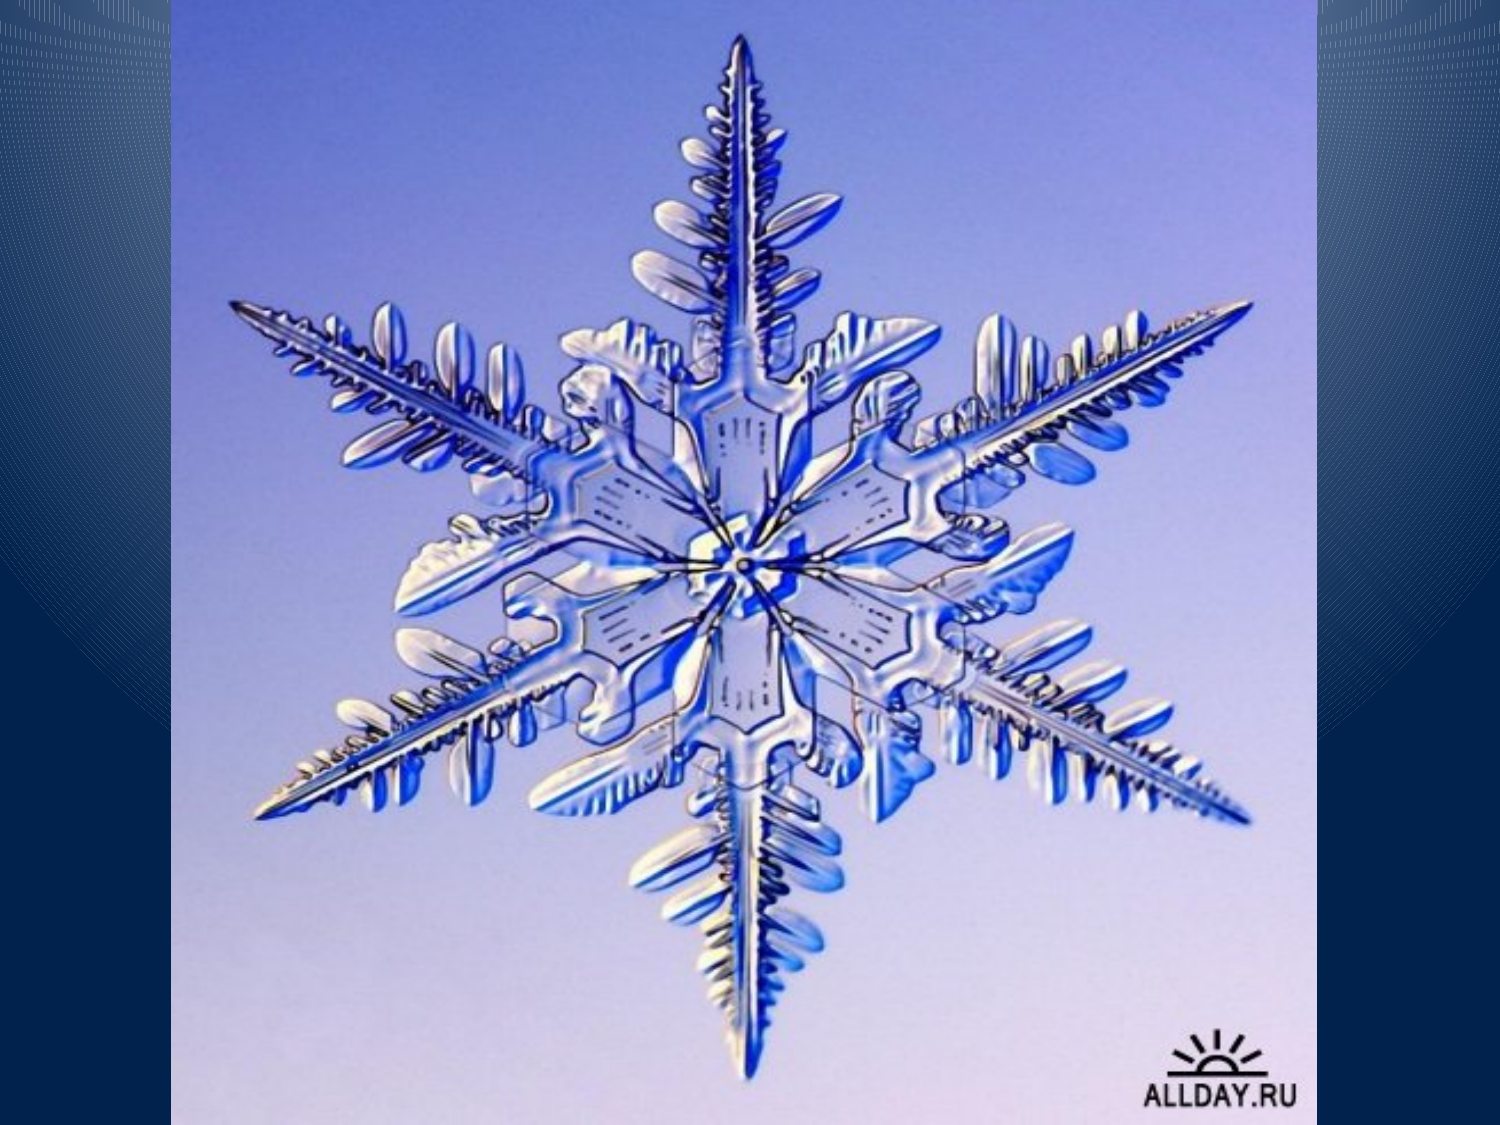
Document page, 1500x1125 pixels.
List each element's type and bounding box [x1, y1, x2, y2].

picture [170, 0, 1318, 1125]
